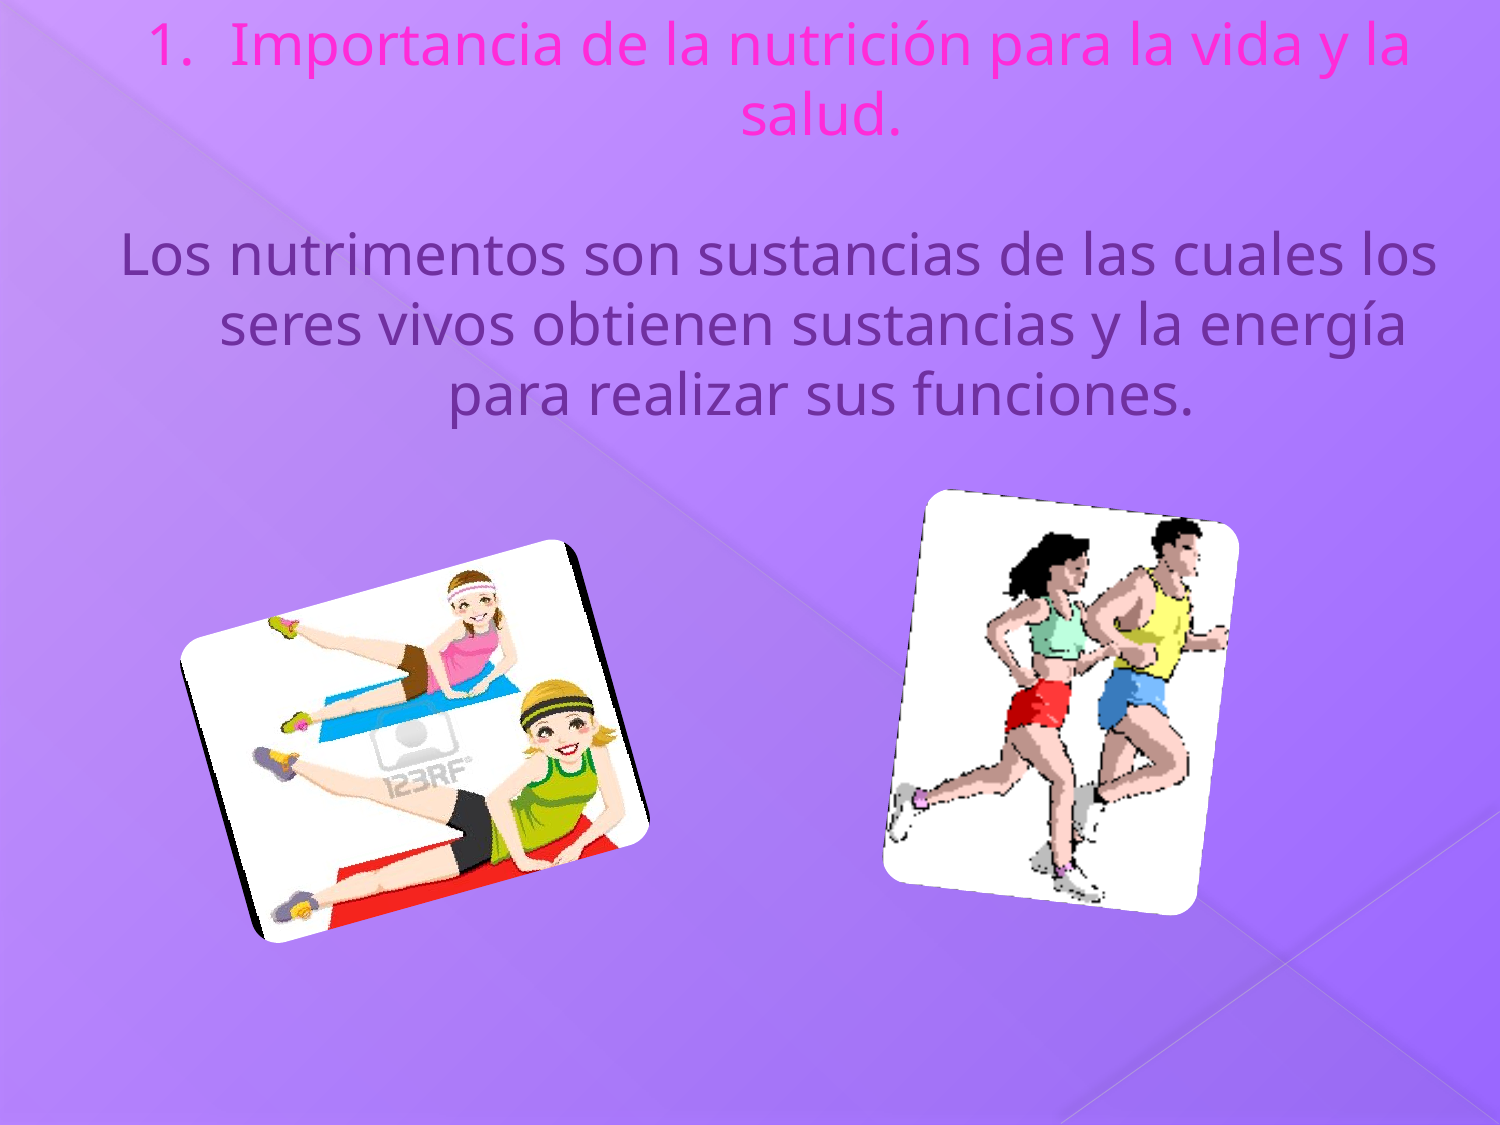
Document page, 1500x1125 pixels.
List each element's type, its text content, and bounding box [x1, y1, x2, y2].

picture [882, 489, 1240, 916]
text_box Importancia de la nutrición para la vida y la salud. Los nutrimentos son sustancias de las cuales los seres vivos obtienen sustancias y la energía para realizar sus funciones. [58, 0, 1500, 925]
picture [180, 539, 649, 943]
